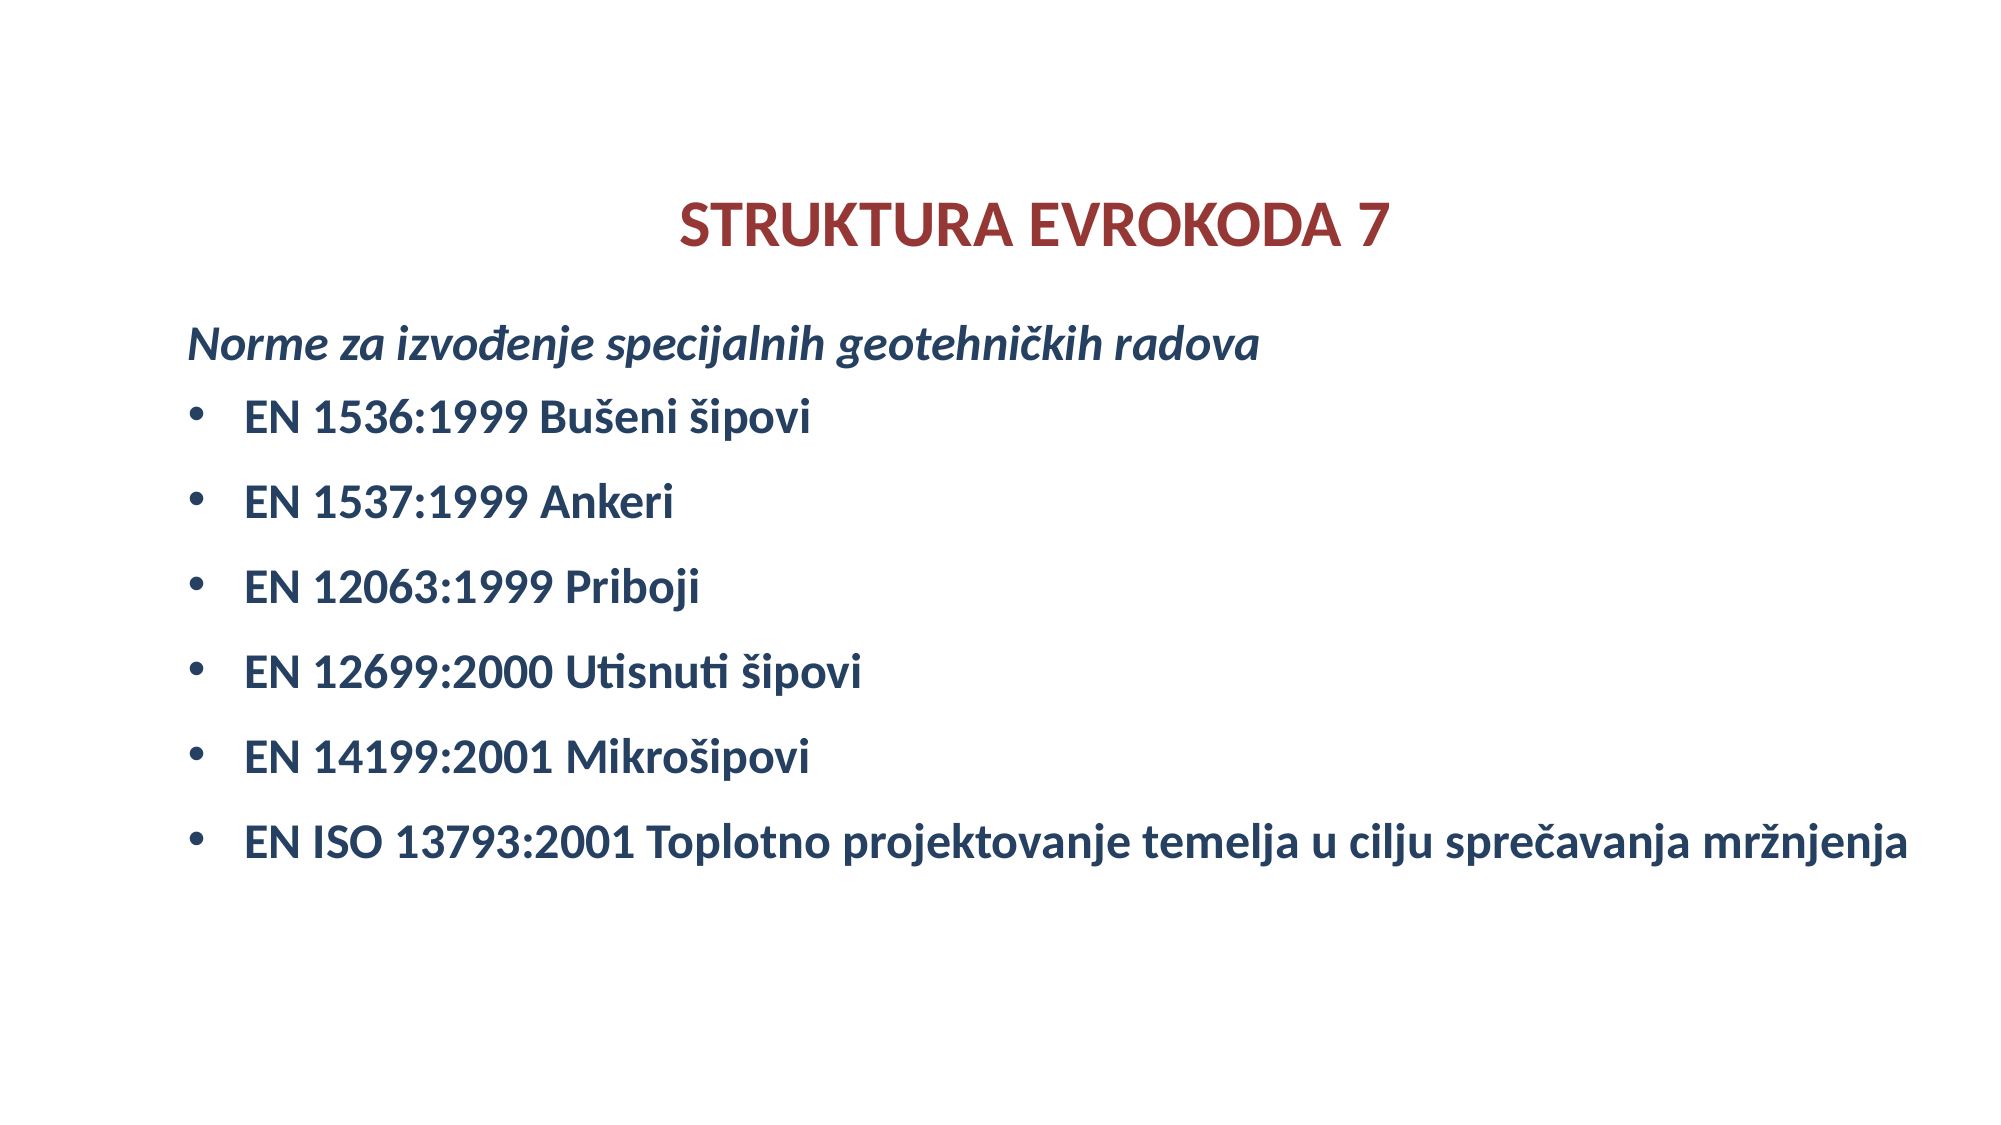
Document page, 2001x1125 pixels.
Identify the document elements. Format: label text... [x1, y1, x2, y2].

text_box STRUKTURA EVROKODA 7 [350, 172, 1721, 268]
text_box Norme za izvođenje specijalnih geotehničkih radova EN 1536:1999 Bušeni šipovi EN 1537:1999 Ankeri EN 12063:1999 Priboji EN 12699:2000 Utisnuti šipovi EN 14199:2001 Mikrošipovi EN ISO 13793:2001 Toplotno projektovanje temelja u cilju sprečavanja mržnjenja [173, 303, 1957, 876]
